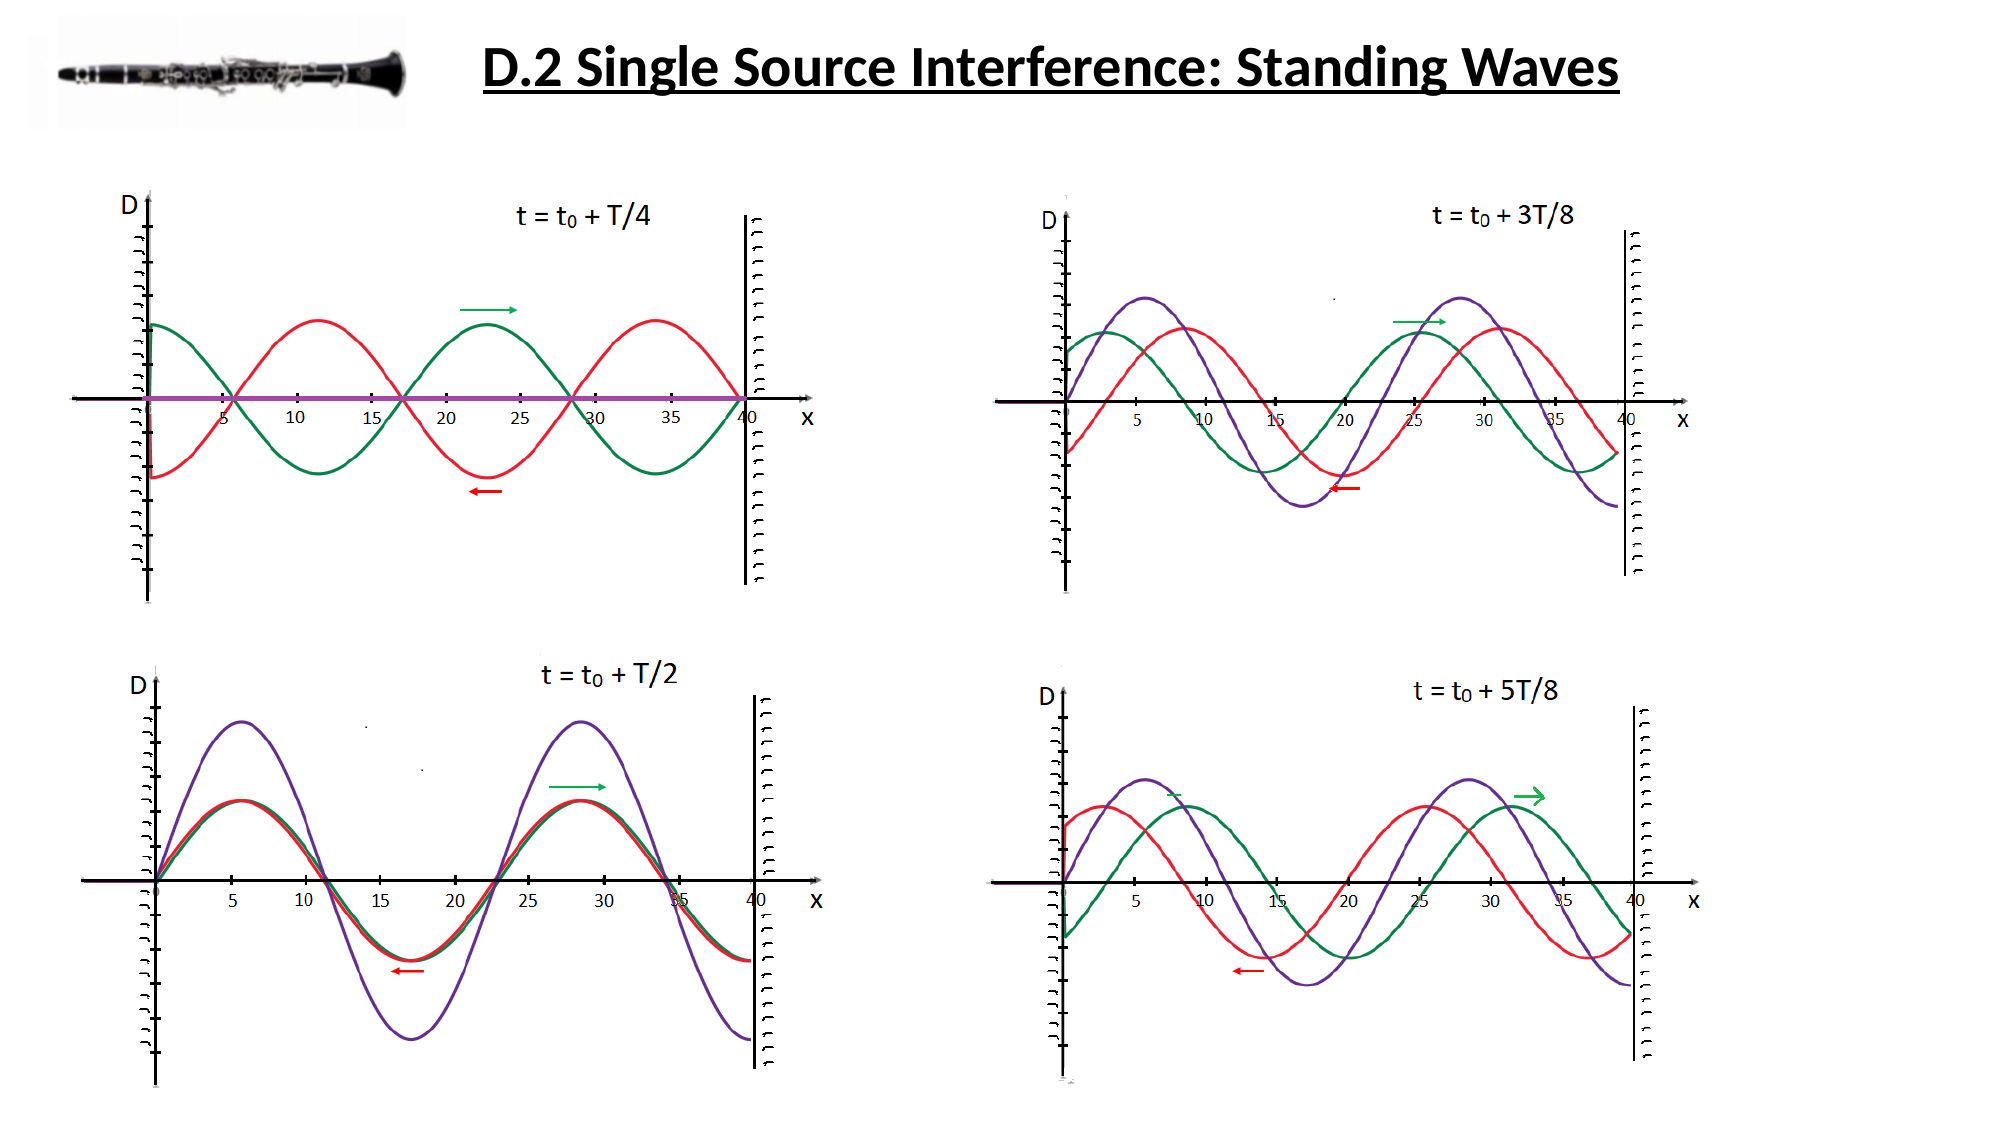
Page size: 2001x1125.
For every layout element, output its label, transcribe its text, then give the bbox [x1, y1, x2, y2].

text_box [41, 625, 837, 1089]
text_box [961, 644, 1719, 1085]
text_box D.2 Single Source Interference: Standing Waves [467, 28, 1719, 112]
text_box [28, 9, 440, 129]
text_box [43, 146, 839, 615]
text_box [962, 168, 1706, 607]
